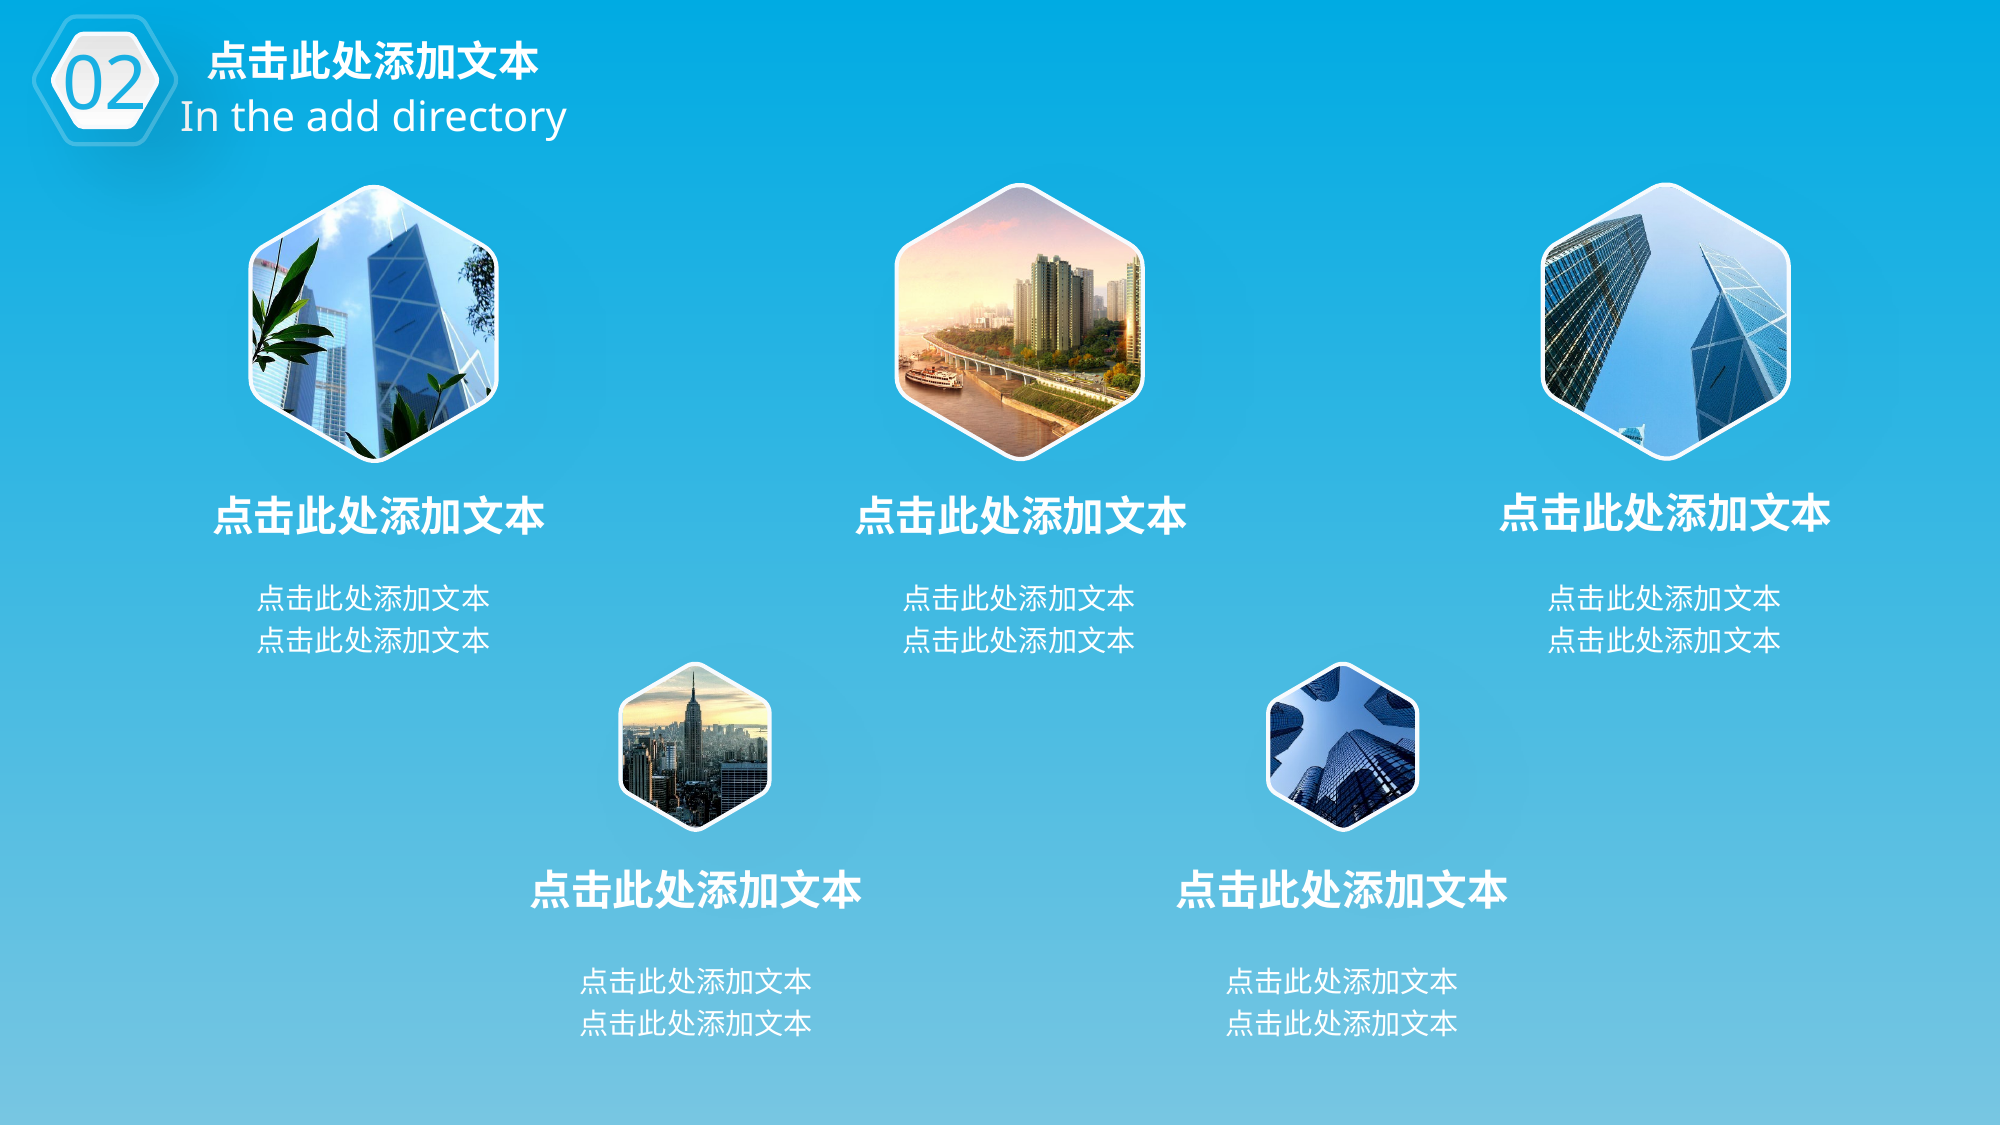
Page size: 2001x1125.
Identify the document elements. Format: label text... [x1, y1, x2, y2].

text_box 点击此处添加文本 [1160, 856, 1525, 921]
text_box 点击此处添加文本 [514, 856, 879, 921]
text_box 点击此处添加文本 点击此处添加文本 [1532, 565, 1797, 665]
text_box 点击此处添加文本 点击此处添加文本 [887, 565, 1151, 665]
text_box 点击此处添加文本 点击此处添加文本 [1210, 949, 1475, 1048]
text_box 点击此处添加文本 点击此处添加文本 [564, 949, 829, 1048]
text_box 点击此处添加文本 点击此处添加文本 [241, 565, 506, 665]
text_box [620, 663, 770, 830]
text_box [1542, 184, 1789, 461]
text_box 点击此处添加文本 [1483, 479, 1848, 545]
text_box 点击此处添加文本 [839, 481, 1204, 547]
text_box 点击此处添加文本 [191, 27, 556, 82]
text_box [896, 185, 1143, 461]
text_box 点击此处添加文本 [197, 481, 562, 547]
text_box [250, 186, 497, 461]
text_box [1268, 663, 1418, 830]
text_box In the add directory [223, 82, 582, 148]
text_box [34, 16, 177, 145]
